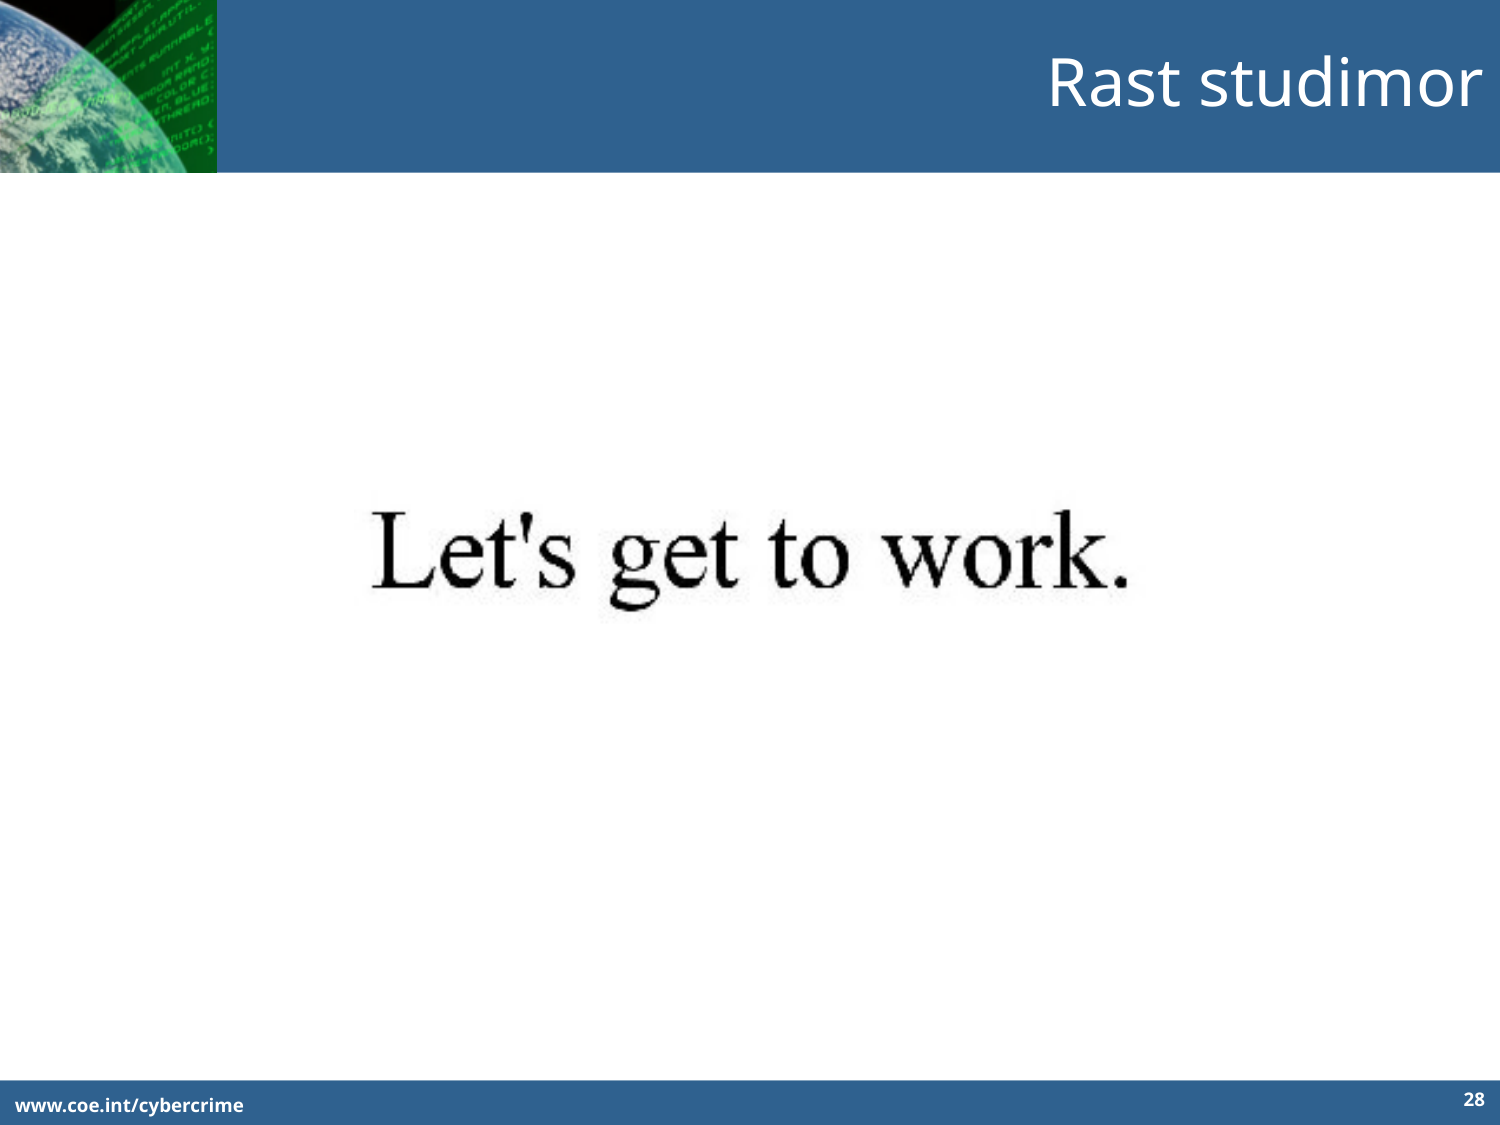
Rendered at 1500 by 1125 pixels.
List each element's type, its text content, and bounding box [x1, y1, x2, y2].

picture [354, 397, 1146, 728]
list Rast studimor [461, 0, 1500, 170]
picture [0, 0, 217, 173]
slide_number 28 [1162, 1080, 1500, 1125]
